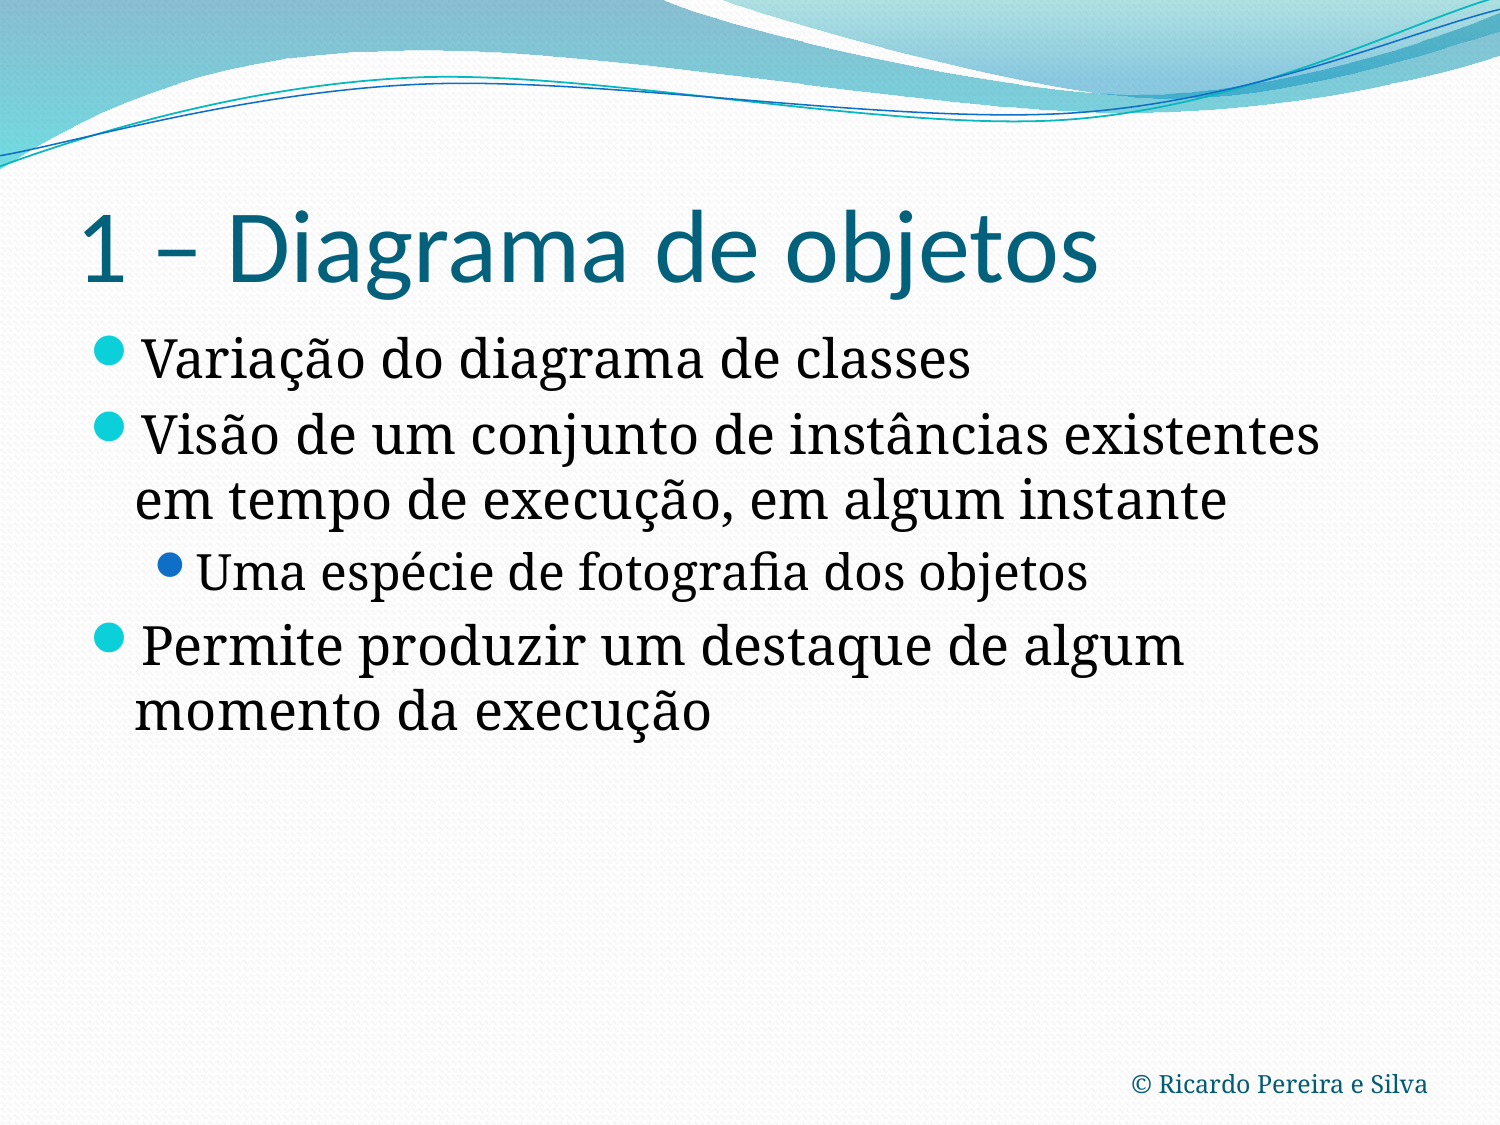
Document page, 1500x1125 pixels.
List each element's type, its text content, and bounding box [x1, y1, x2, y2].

list Variação do diagrama de classes Visão de um conjunto de instâncias existentes em tempo de execução, em algum instante Uma espécie de fotografia dos objetos Permite produzir um destaque de algum momento da execução [75, 317, 1425, 1038]
title 1 – Diagrama de objetos [75, 115, 1425, 303]
footer © Ricardo Pereira e Silva [1101, 1042, 1429, 1103]
